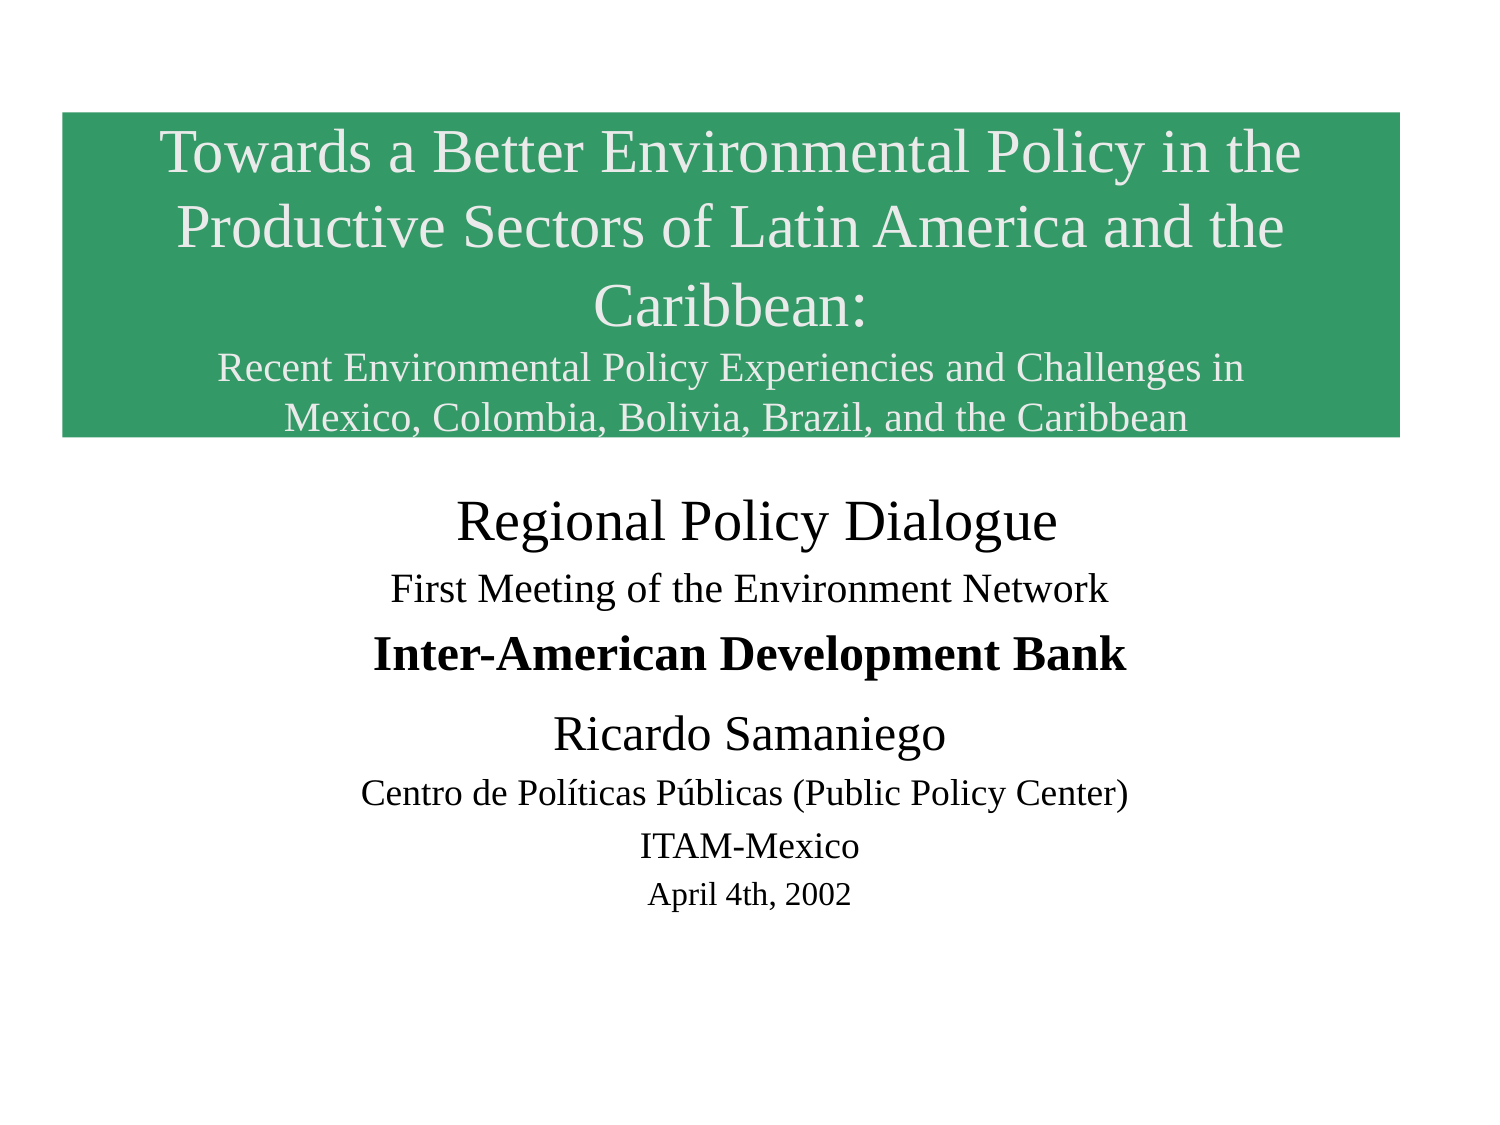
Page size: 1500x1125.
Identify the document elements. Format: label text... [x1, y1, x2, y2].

subtitle Regional Policy Dialogue First Meeting of the Environment Network Inter-American Development Bank Ricardo Samaniego Centro de Políticas Públicas (Public Policy Center) ITAM-Mexico April 4th, 2002 [224, 474, 1276, 1001]
title Towards a Better Environmental Policy in the Productive Sectors of Latin America and the Caribbean: Recent Environmental Policy Experiencies and Challenges in Mexico, Colombia, Bolivia, Brazil, and the Caribbean [62, 112, 1401, 438]
